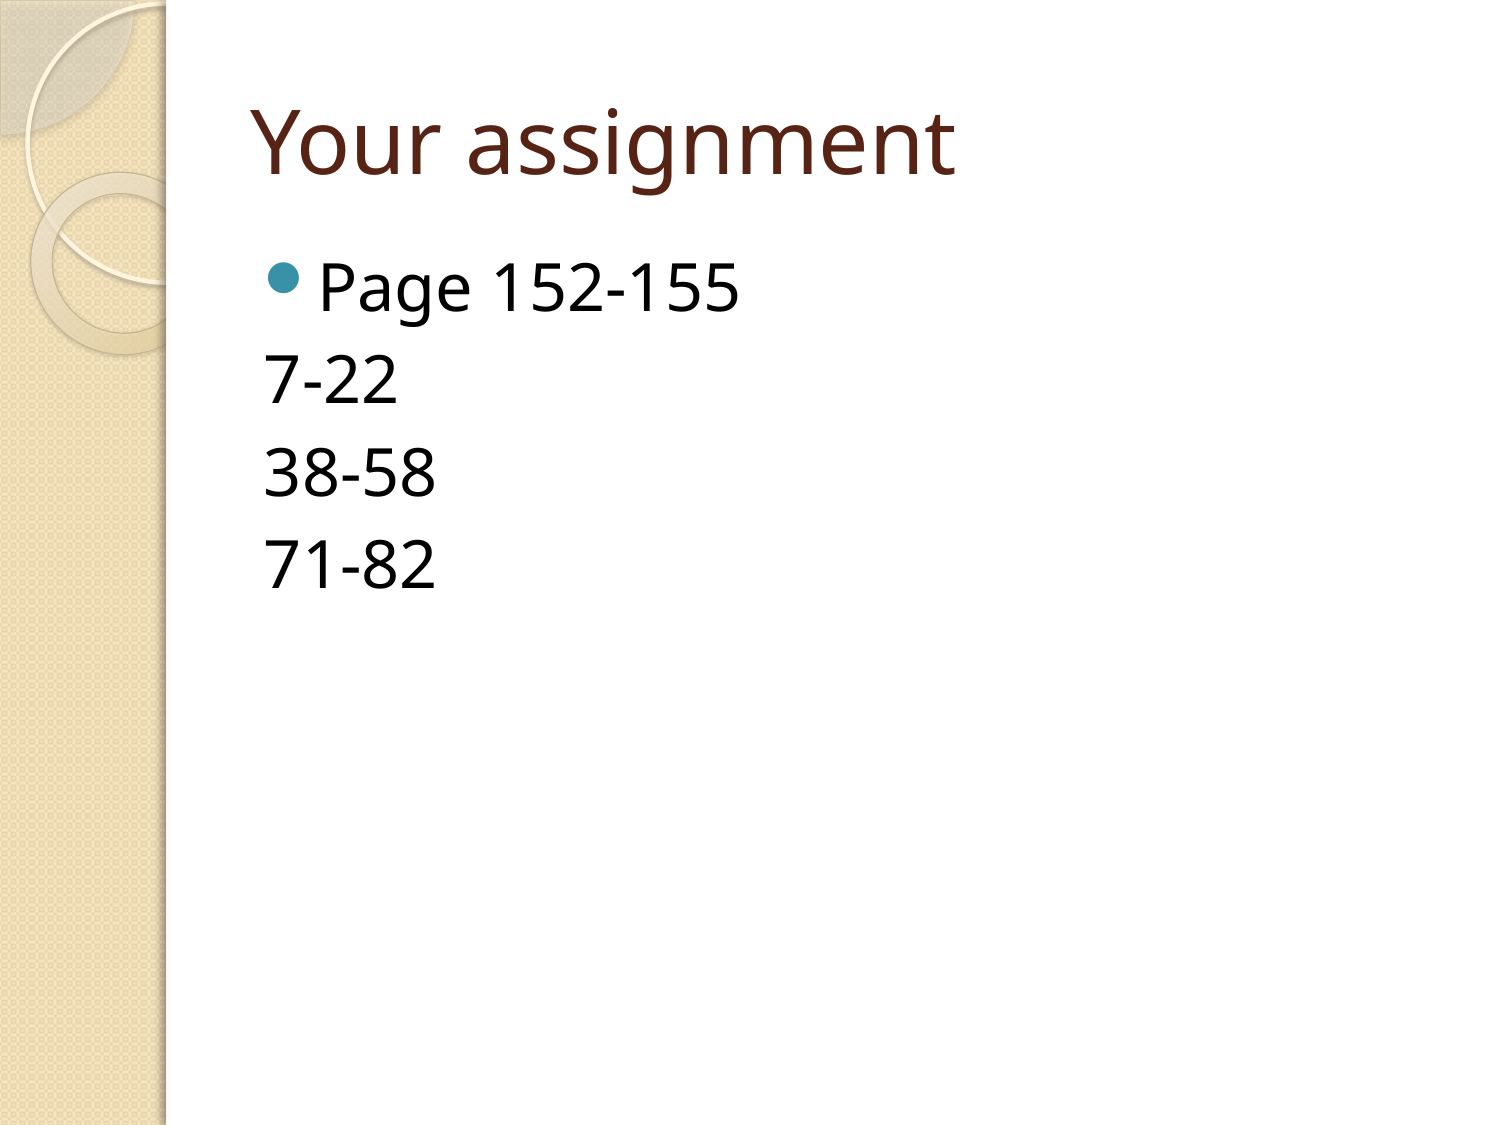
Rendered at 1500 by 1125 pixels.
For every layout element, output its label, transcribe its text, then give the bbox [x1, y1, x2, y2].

list Page 152-155 7-22 38-58 71-82 [235, 237, 1466, 1025]
title Your assignment [235, 45, 1466, 233]
